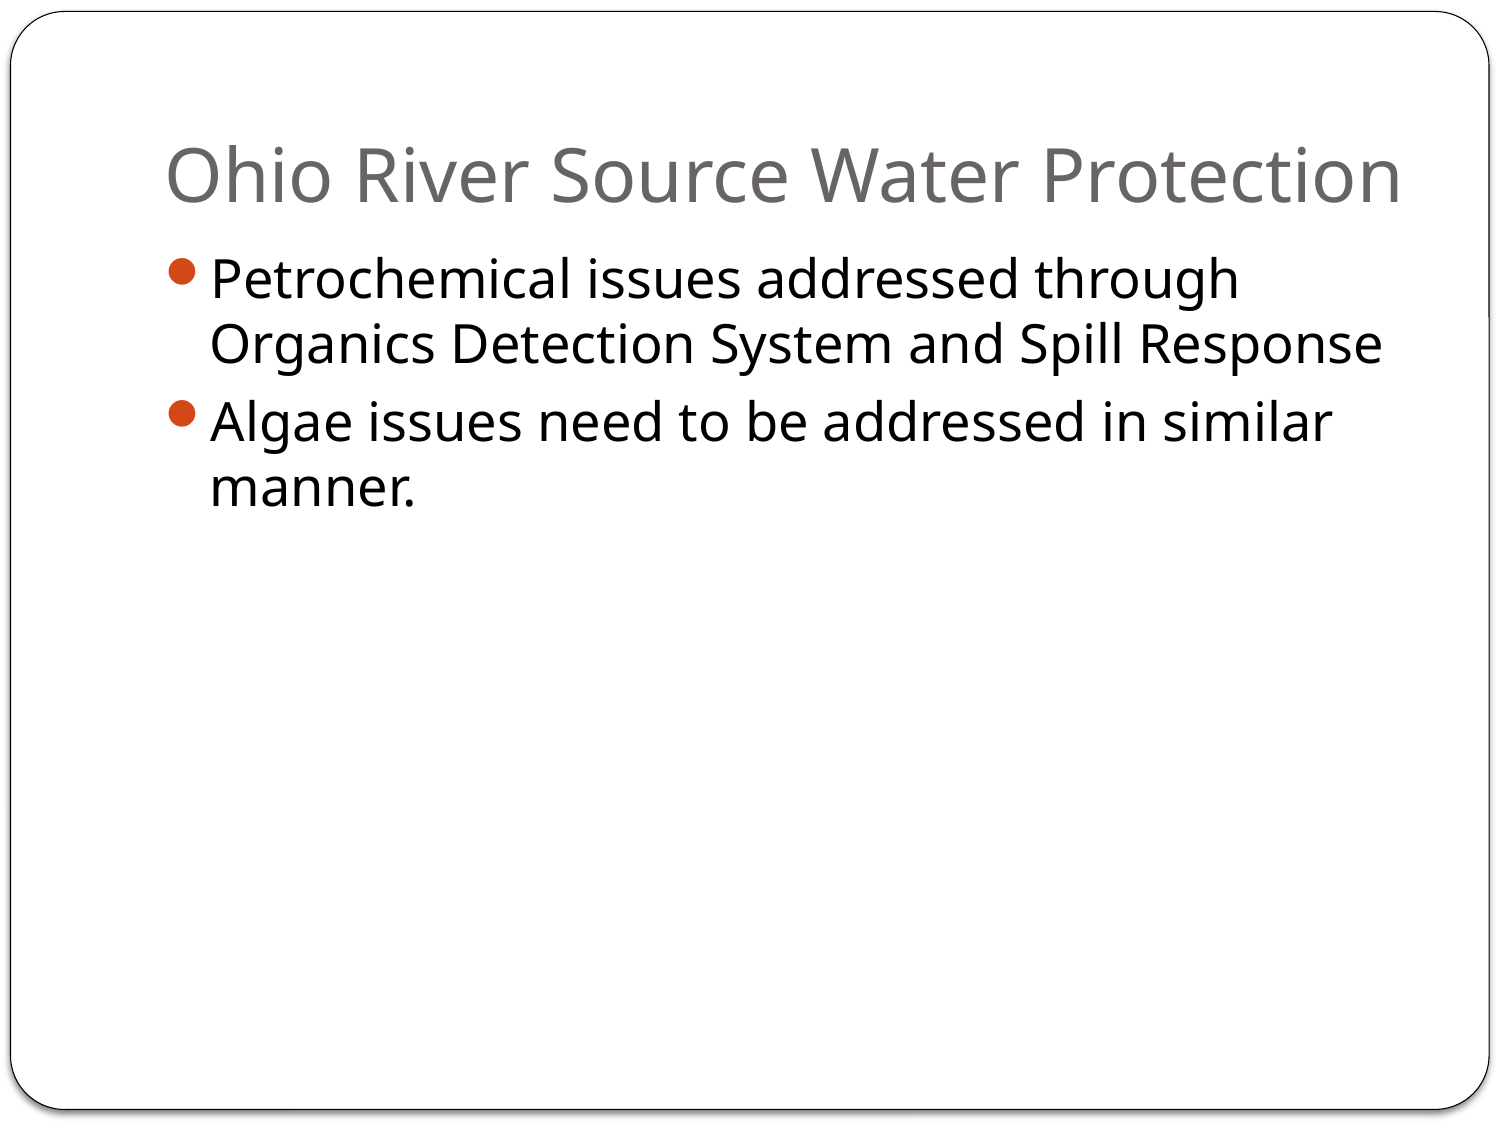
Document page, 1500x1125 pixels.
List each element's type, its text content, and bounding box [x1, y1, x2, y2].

list Petrochemical issues addressed through Organics Detection System and Spill Response Algae issues need to be addressed in similar manner. [150, 237, 1425, 988]
title Ohio River Source Water Protection [150, 45, 1425, 233]
